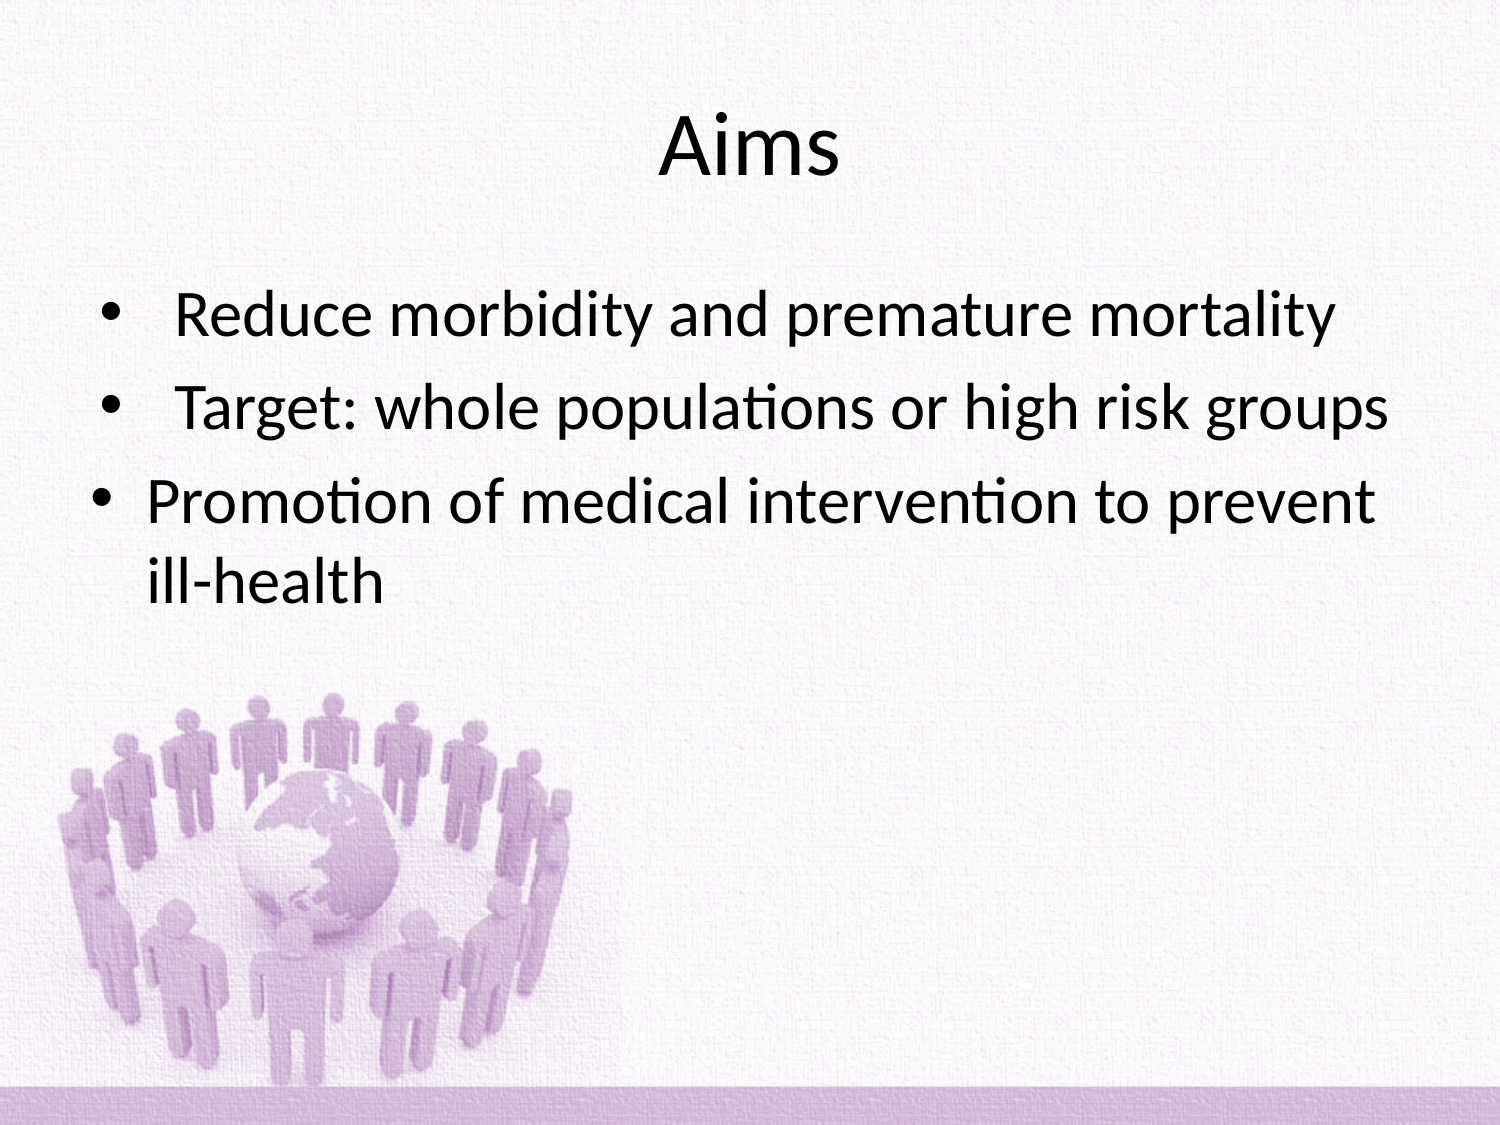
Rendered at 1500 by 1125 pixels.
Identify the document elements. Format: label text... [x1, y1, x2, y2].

list Reduce morbidity and premature mortality Target: whole populations or high risk groups Promotion of medical intervention to prevent ill-health [75, 262, 1425, 1005]
title Aims [75, 45, 1425, 233]
